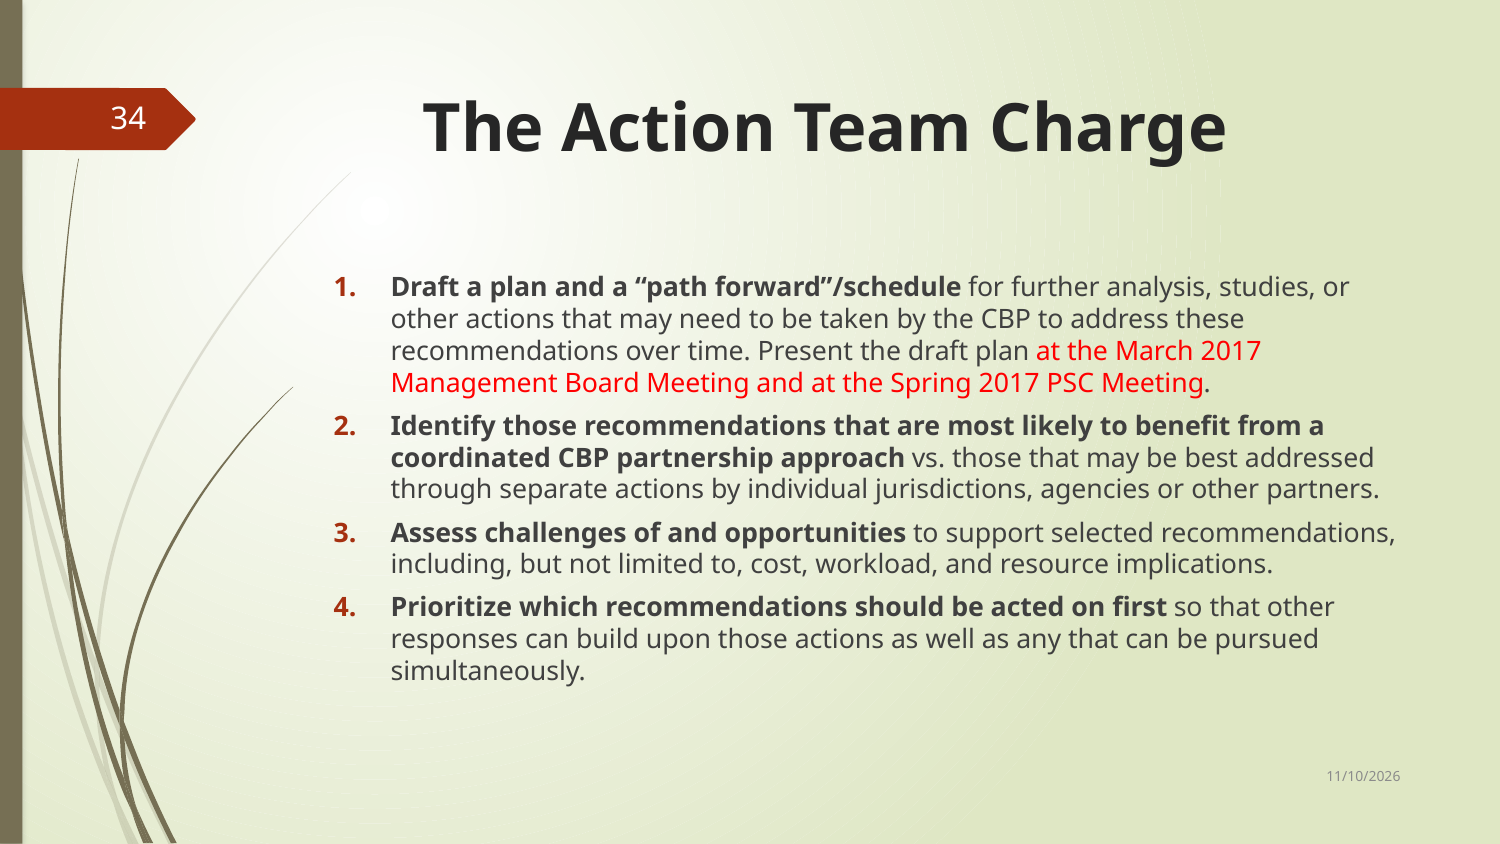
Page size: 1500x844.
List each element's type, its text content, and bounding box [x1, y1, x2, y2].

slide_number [1274, 754, 1416, 800]
title The Action Team Charge [319, 76, 1416, 235]
slide_number 34 [65, 96, 162, 142]
list Draft a plan and a “path forward”/schedule for further analysis, studies, or other actions that may need to be taken by the CBP to address these recommendations over time. Present the draft plan at the March 2017 Management Board Meeting and at the Spring 2017 PSC Meeting. Identify those recommendations that are most likely to benefit from a coordinated CBP partnership approach vs. those that may be best addressed through separate actions by individual jurisdictions, agencies or other partners. Assess challenges of and opportunities to support selected recommendations, including, but not limited to, cost, workload, and resource implications. Prioritize which recommendations should be acted on first so that other responses can build upon those actions as well as any that can be pursued simultaneously. [318, 262, 1416, 728]
